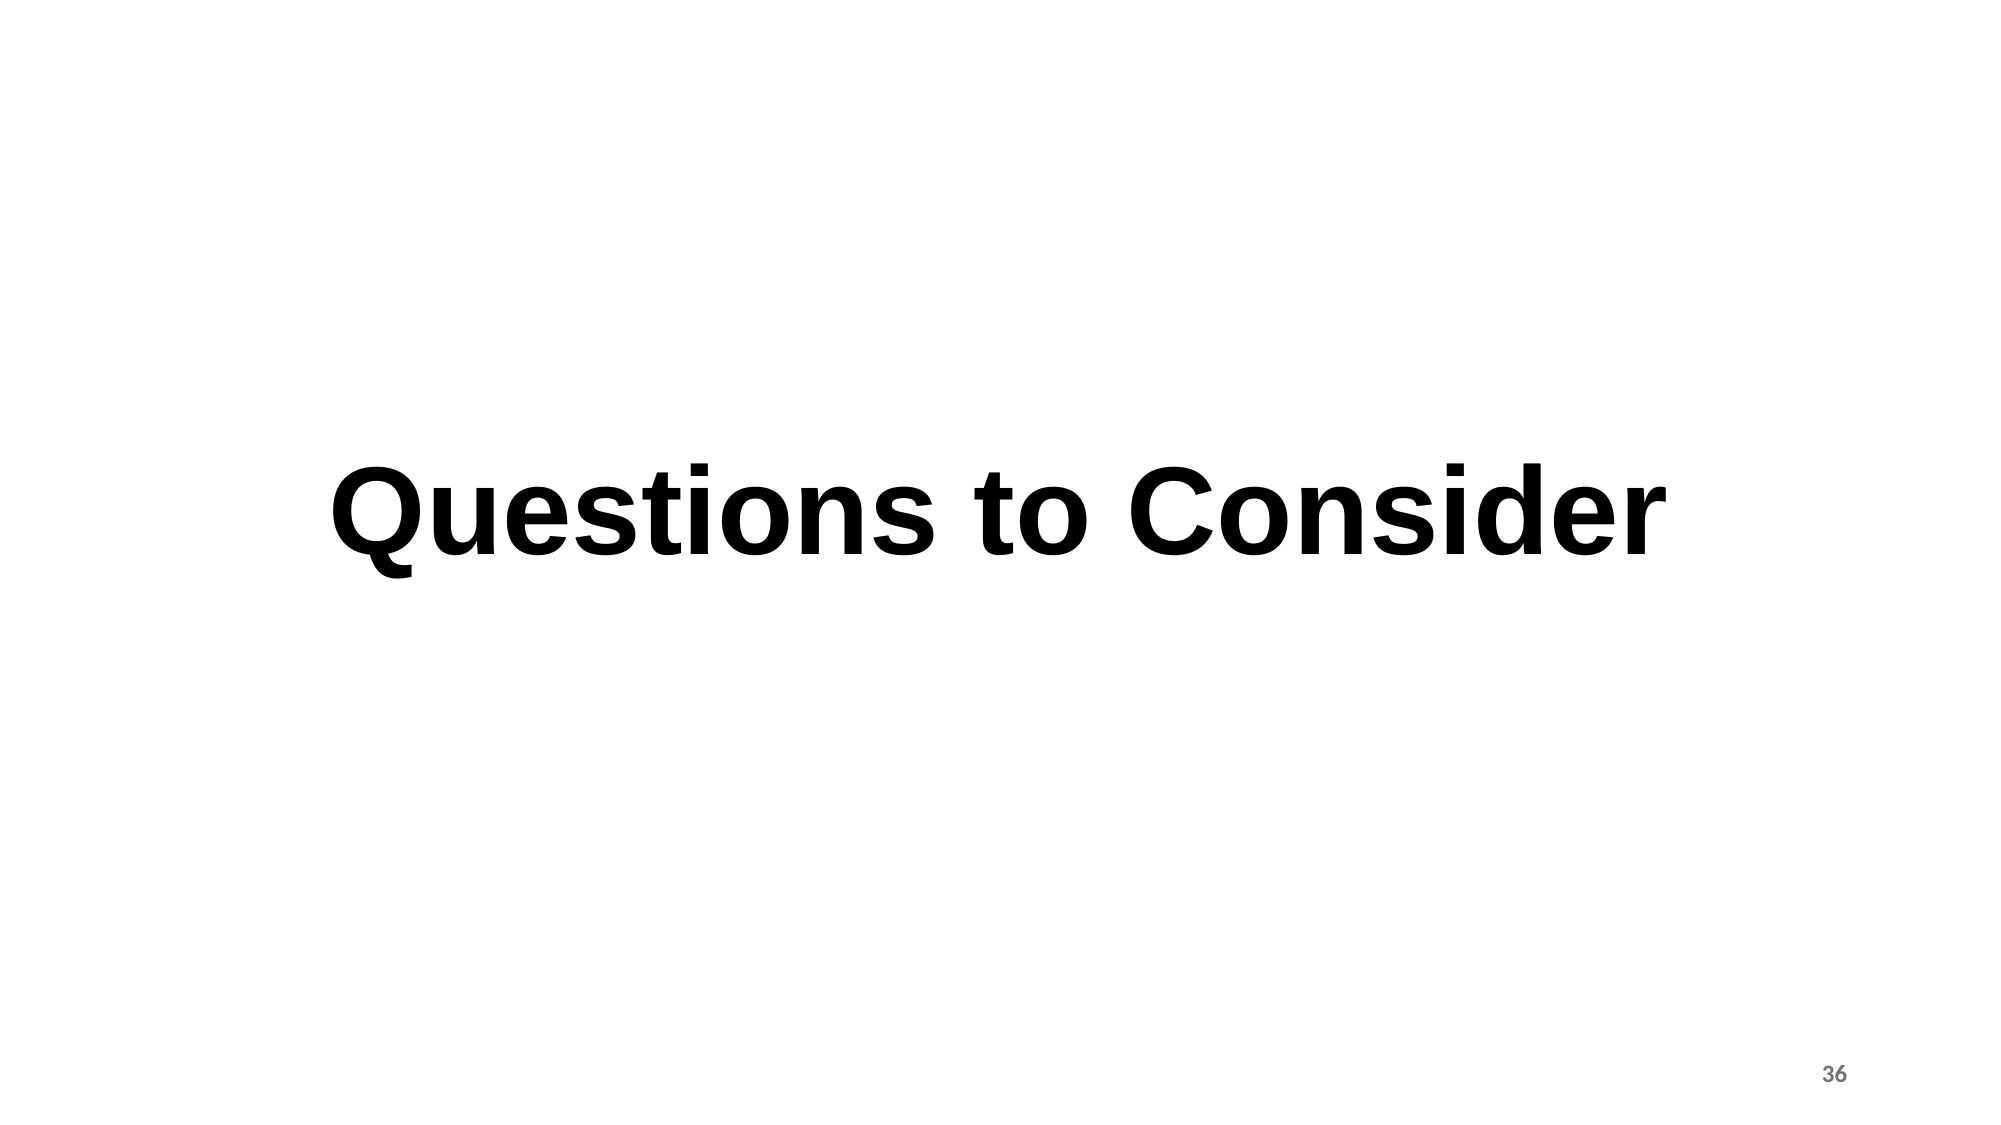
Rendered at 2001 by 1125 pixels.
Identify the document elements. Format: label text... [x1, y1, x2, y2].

title Questions to Consider [136, 280, 1862, 749]
slide_number 36 [1412, 1042, 1863, 1103]
